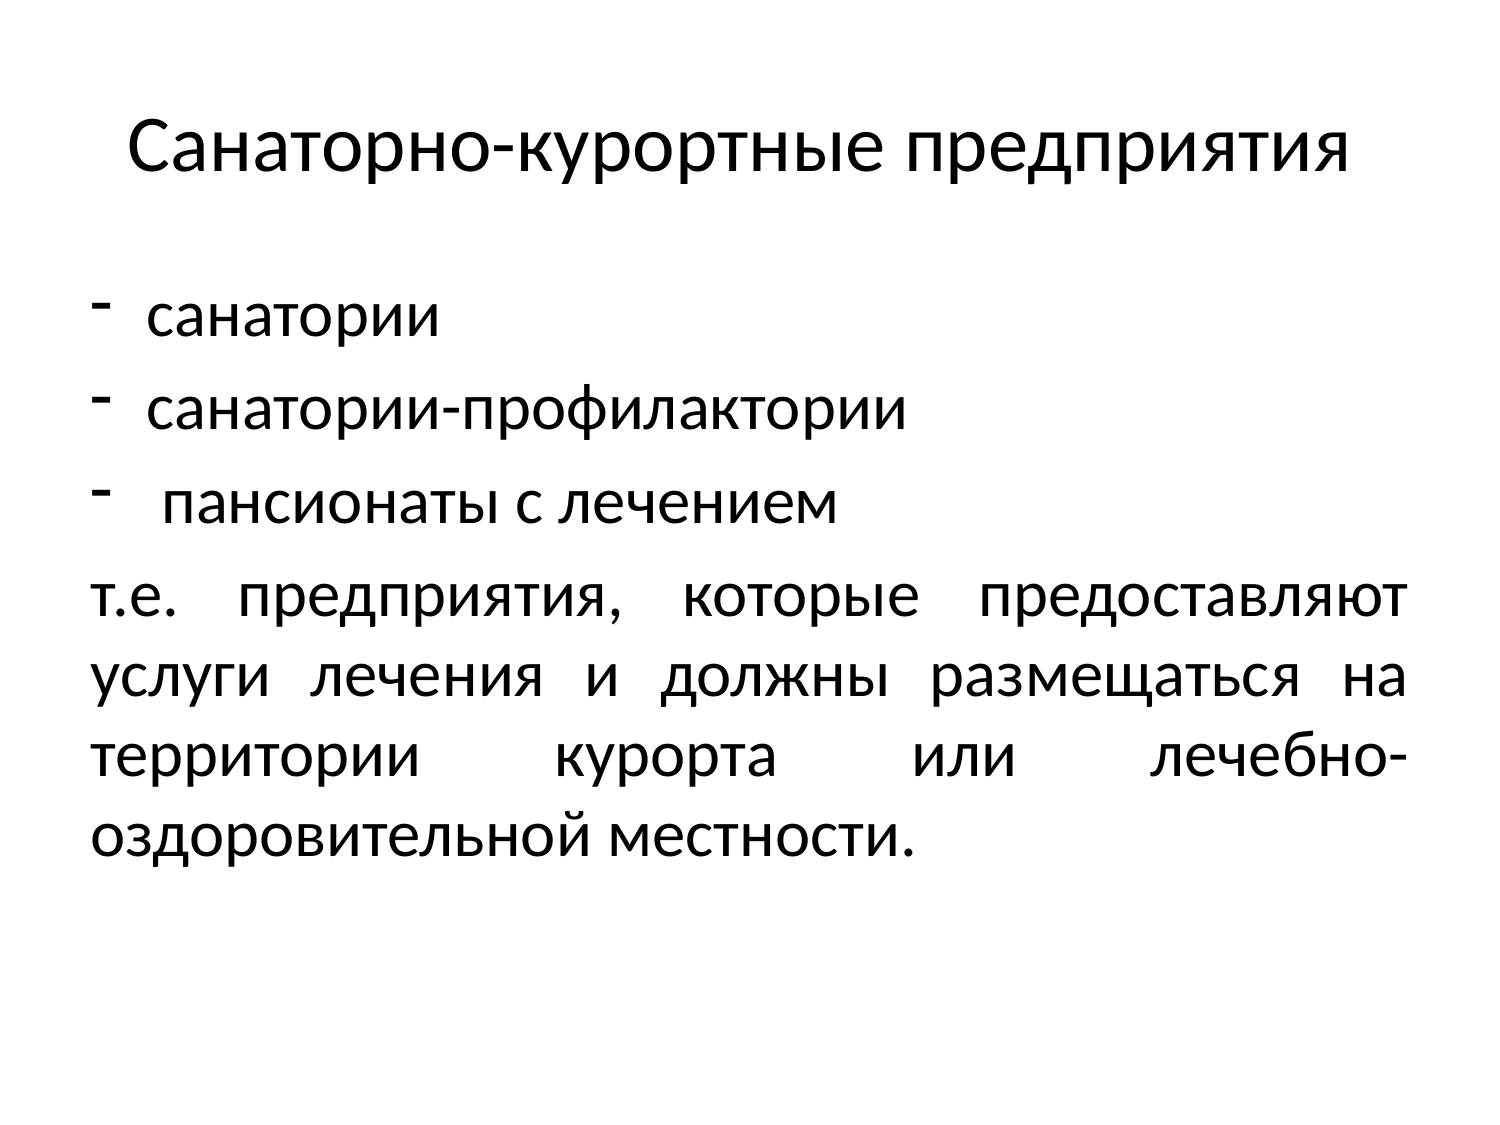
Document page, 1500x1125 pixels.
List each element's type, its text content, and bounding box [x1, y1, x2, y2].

title Санаторно-курортные предприятия [75, 45, 1425, 233]
list санатории санатории-профилактории пансионаты с лечением т.е. предприятия, которые предоставляют услуги лечения и должны размещаться на территории курорта или лечебно-оздоровительной местности. [75, 262, 1425, 1005]
